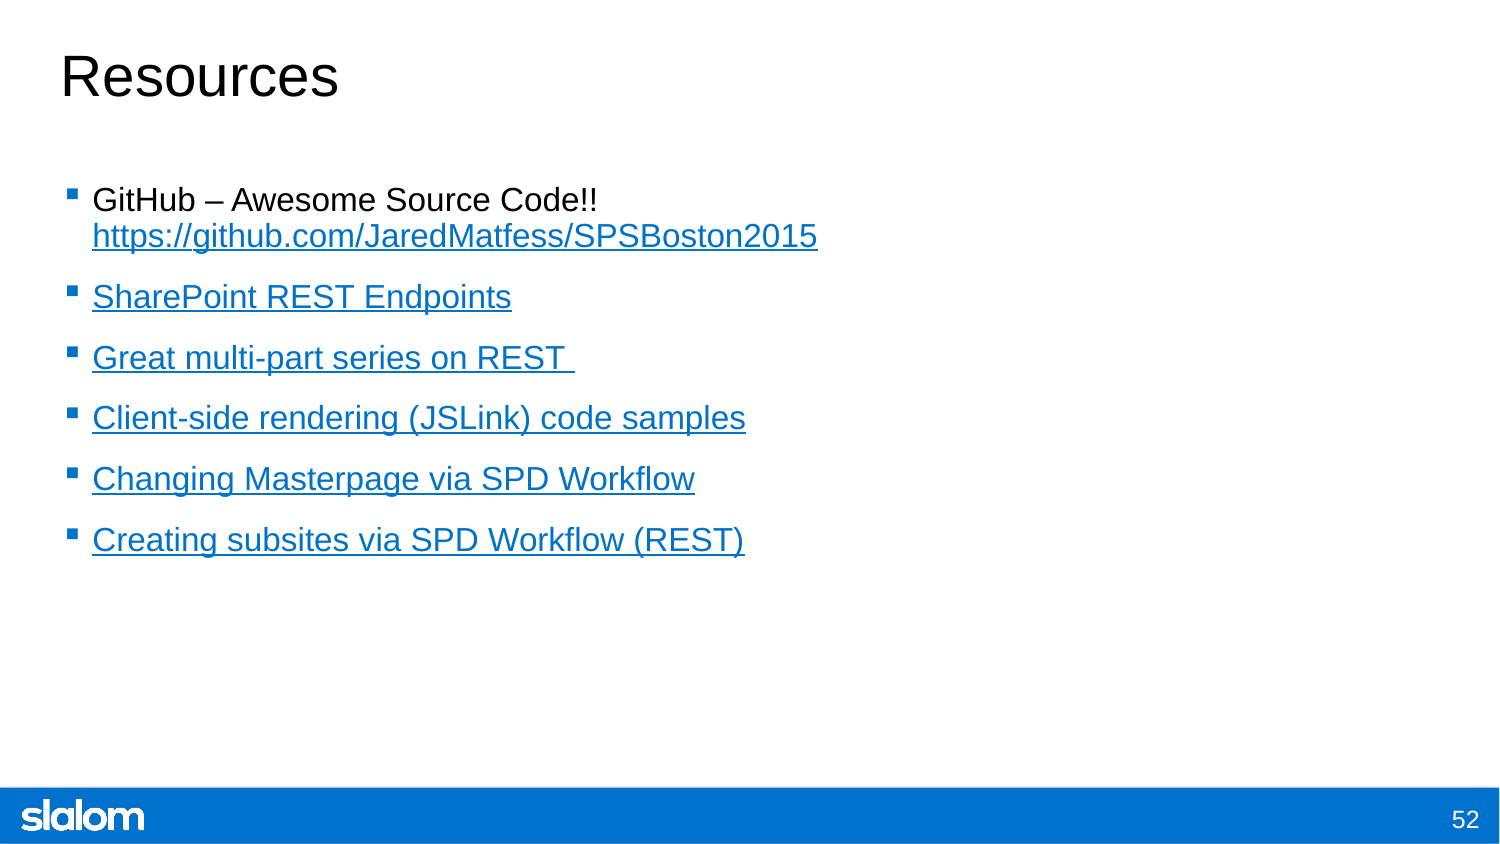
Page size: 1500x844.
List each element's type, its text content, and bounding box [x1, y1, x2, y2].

list GitHub – Awesome Source Code!! https://github.com/JaredMatfess/SPSBoston2015 SharePoint REST Endpoints Great multi-part series on REST Client-side rendering (JSLink) code samples Changing Masterpage via SPD Workflow Creating subsites via SPD Workflow (REST) [64, 175, 1436, 633]
picture [21, 799, 144, 831]
slide_number 52 [1144, 806, 1495, 831]
title Resources [38, 34, 1463, 118]
